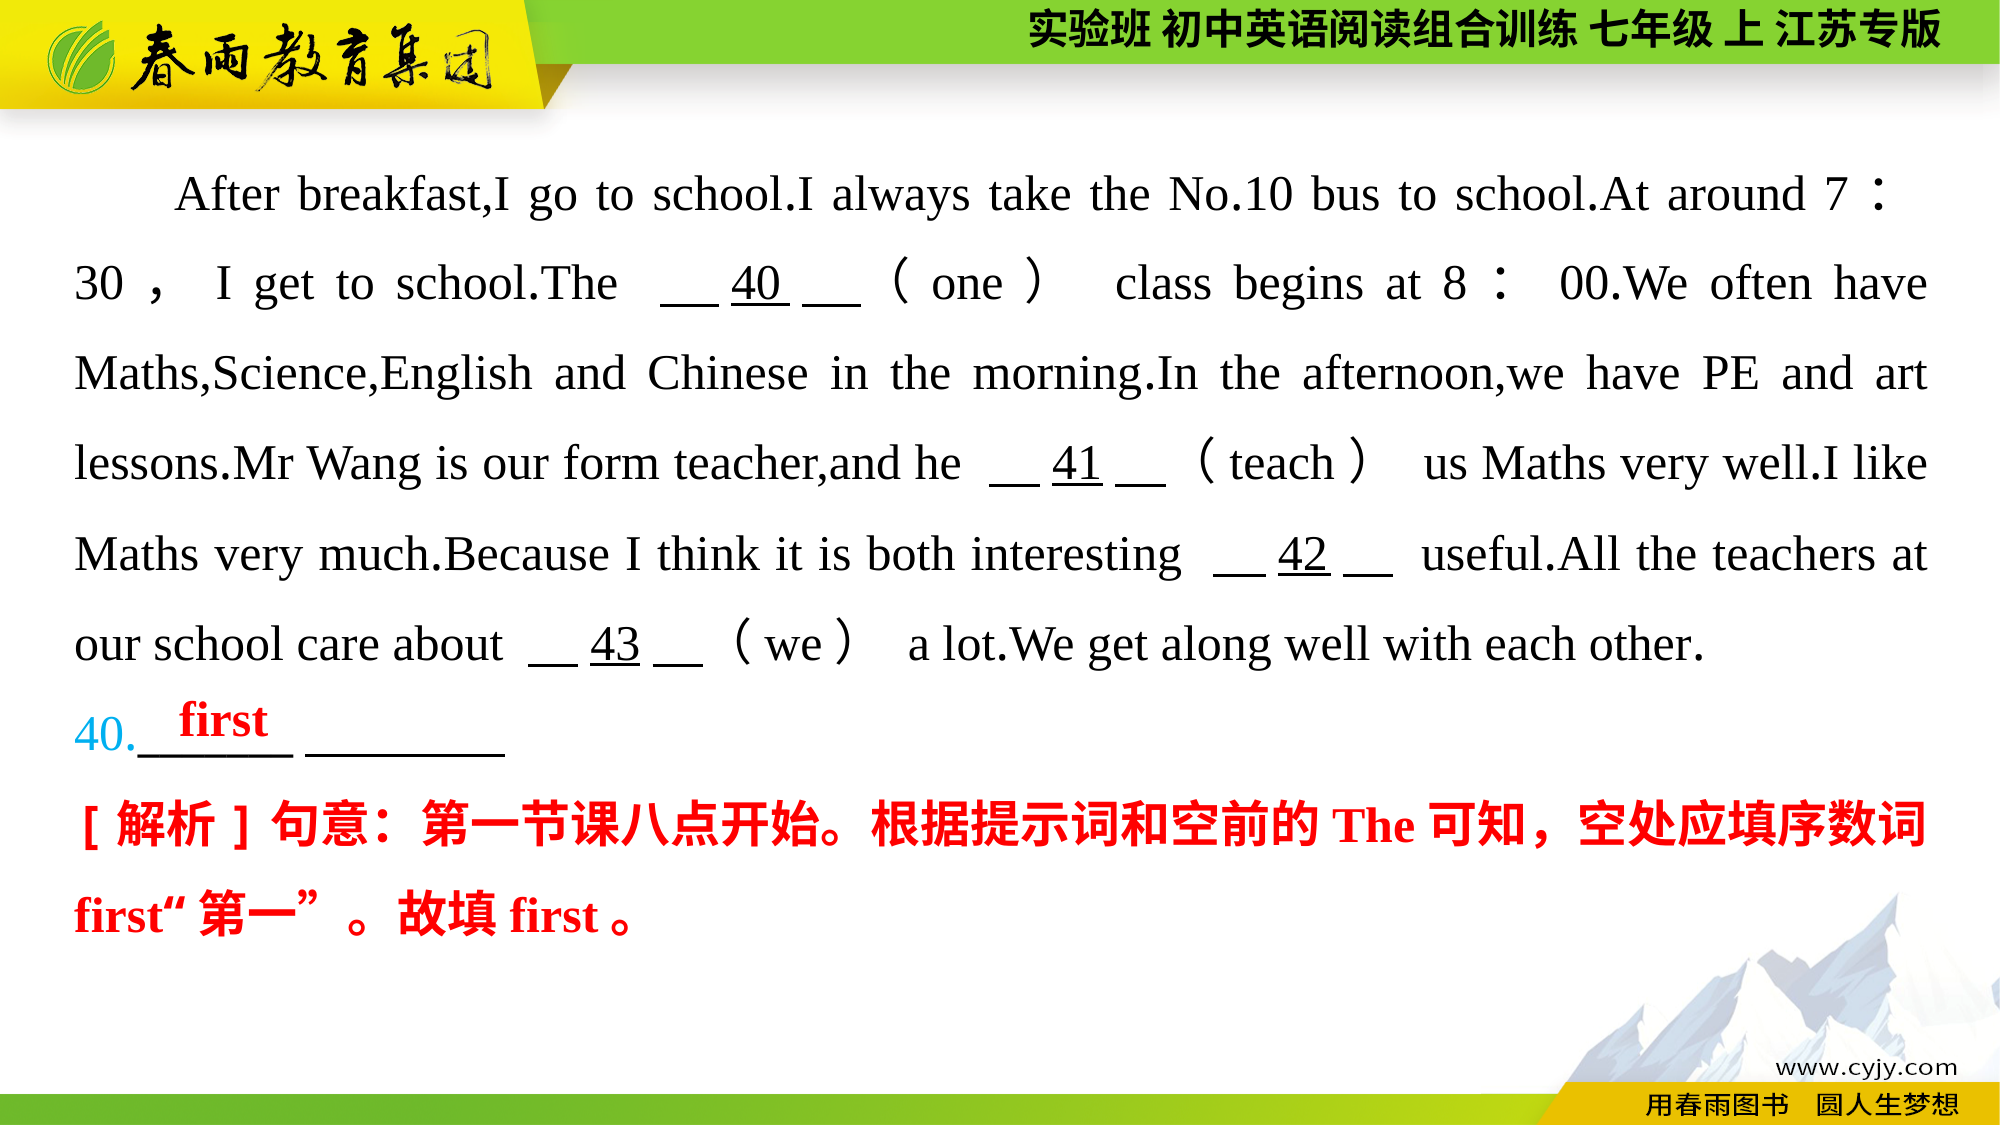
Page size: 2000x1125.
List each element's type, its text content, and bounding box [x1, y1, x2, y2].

text_box first [164, 678, 284, 754]
list After breakfast,I go to school.I always take the No.10 bus to school.At around 7：30，I get to school.The 40 （one） class begins at 8：00.We often have Maths,Science,English and Chinese in the morning.In the afternoon,we have PE and art lessons.Mr Wang is our form teacher,and he 41 （teach） us Maths very well.I like Maths very much.Because I think it is both interesting 42 useful.All the teachers at our school care about 43 （we） a lot.We get along well with each other. 40._______ [59, 122, 1944, 755]
picture [0, 0, 2000, 1125]
text_box [解析]句意：第一节课八点开始。根据提示词和空前的The可知，空处应填序数词first“第一”。故填first。 [59, 755, 1944, 950]
